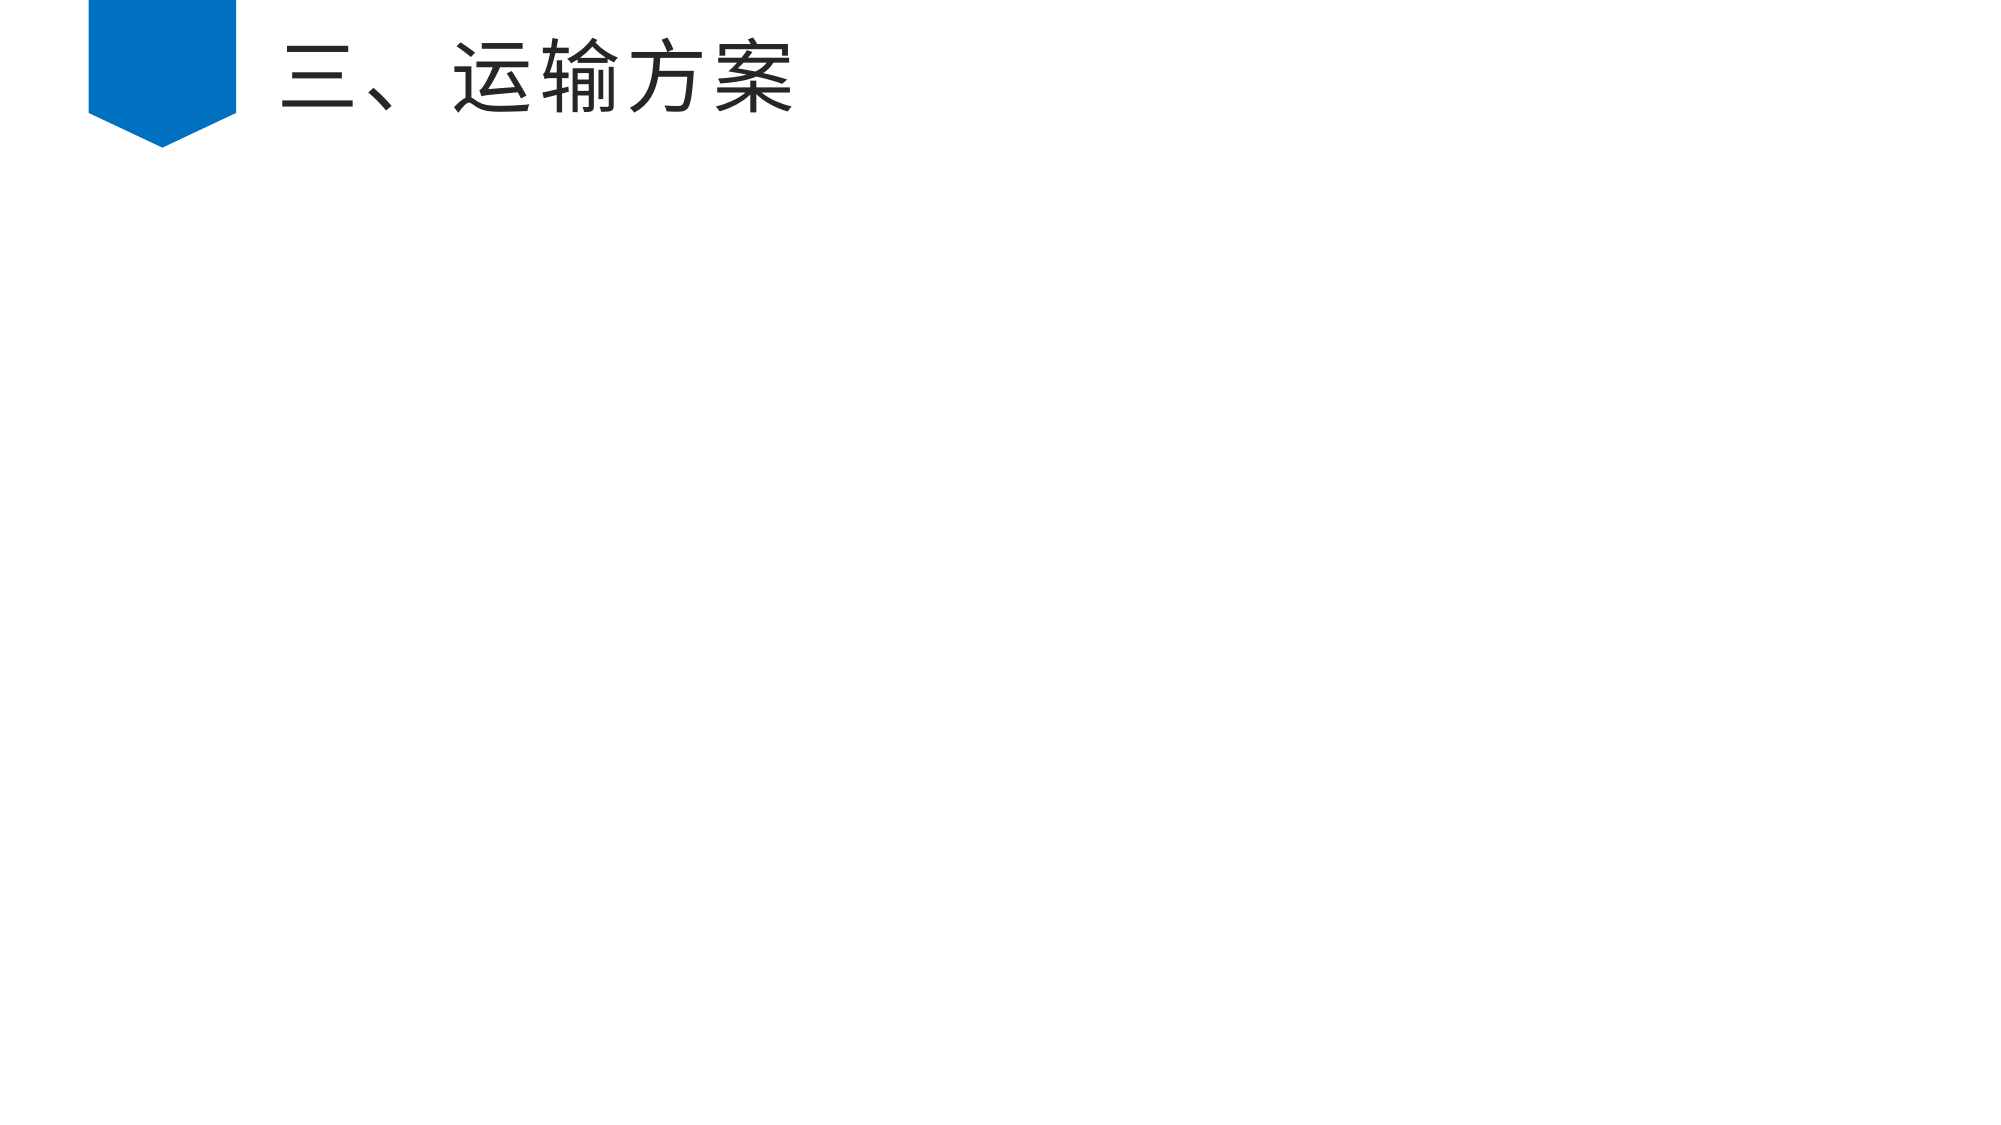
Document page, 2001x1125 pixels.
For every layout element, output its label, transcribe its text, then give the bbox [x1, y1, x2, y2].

text_box [87, 0, 238, 149]
title 三、运输方案 [262, 15, 1940, 132]
